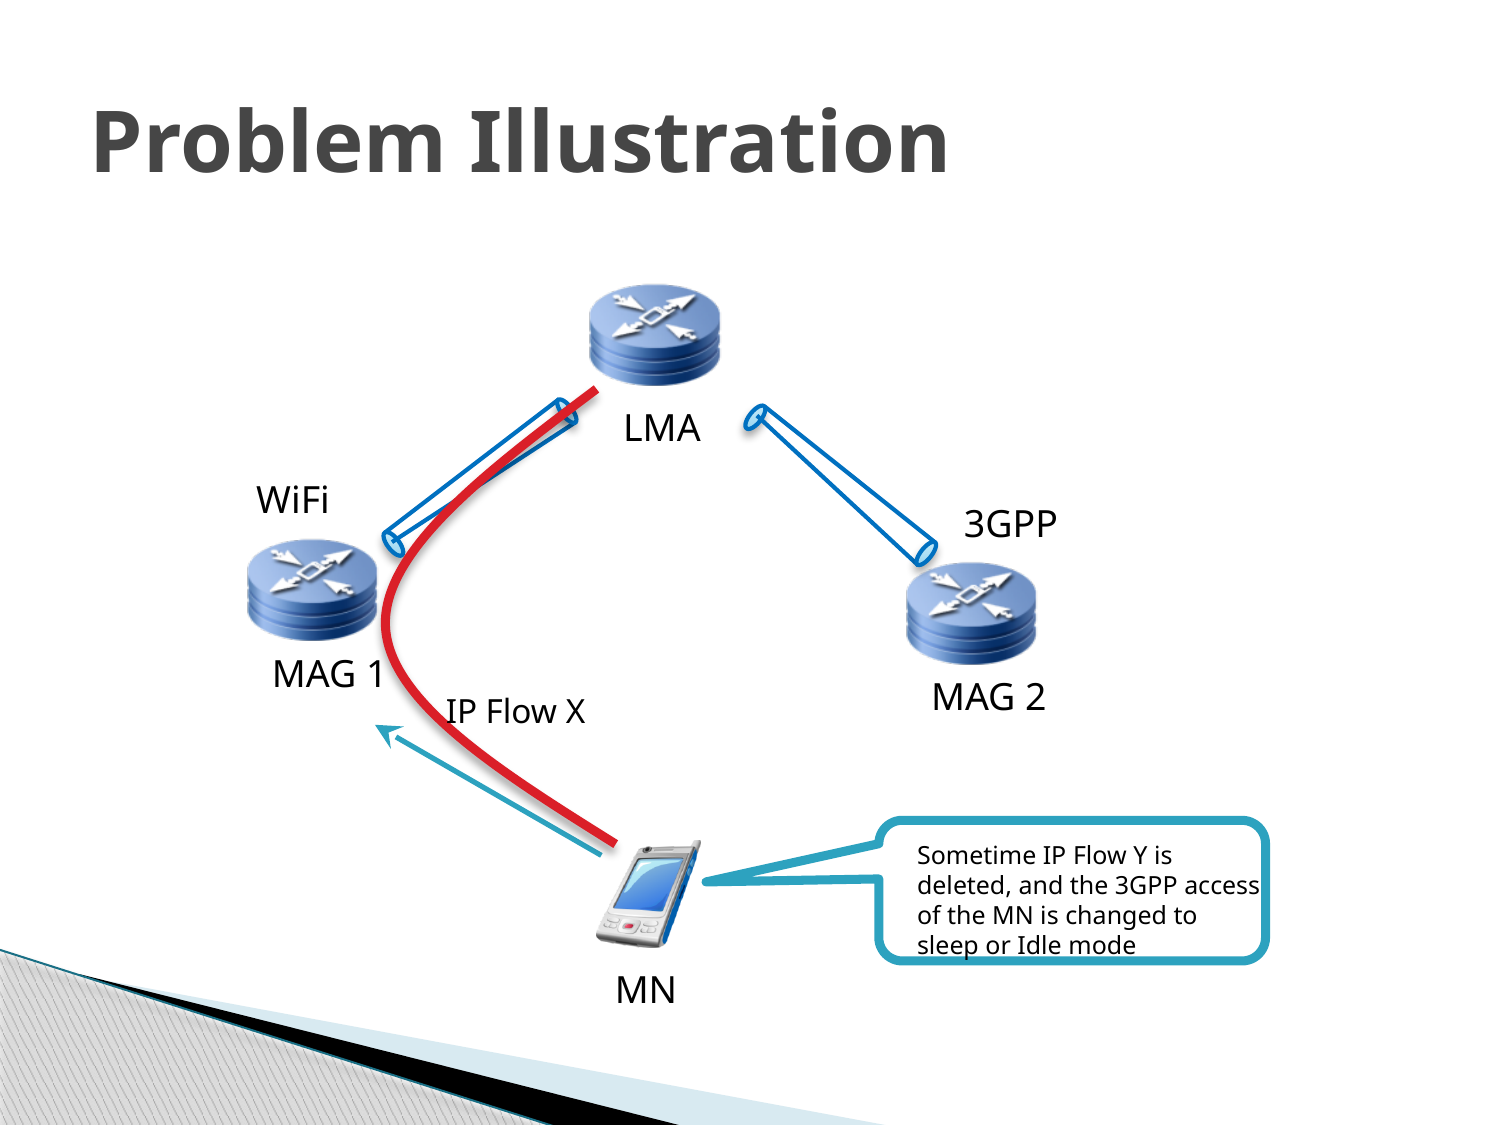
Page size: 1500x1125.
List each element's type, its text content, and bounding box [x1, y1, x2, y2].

text_box 3GPP [949, 492, 1090, 552]
text_box WiFi [222, 468, 364, 529]
text_box [389, 495, 609, 682]
text_box [494, 397, 600, 468]
text_box Sometime IP Flow Y is deleted, and the 3GPP access of the MN is changed to sleep or Idle mode [902, 831, 1278, 967]
text_box [606, 738, 618, 840]
picture [900, 547, 1044, 680]
picture [241, 523, 384, 657]
text_box IP Flow X [398, 682, 633, 738]
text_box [725, 470, 956, 500]
text_box MN [600, 958, 692, 1019]
picture [596, 840, 701, 948]
picture [584, 269, 727, 402]
text_box MAG 2 [916, 665, 1062, 726]
text_box [706, 815, 1267, 966]
text_box MAG 1 [257, 668, 398, 703]
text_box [364, 463, 595, 493]
title Problem Illustration [75, 45, 1425, 233]
text_box LMA [608, 415, 716, 457]
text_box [374, 724, 602, 856]
